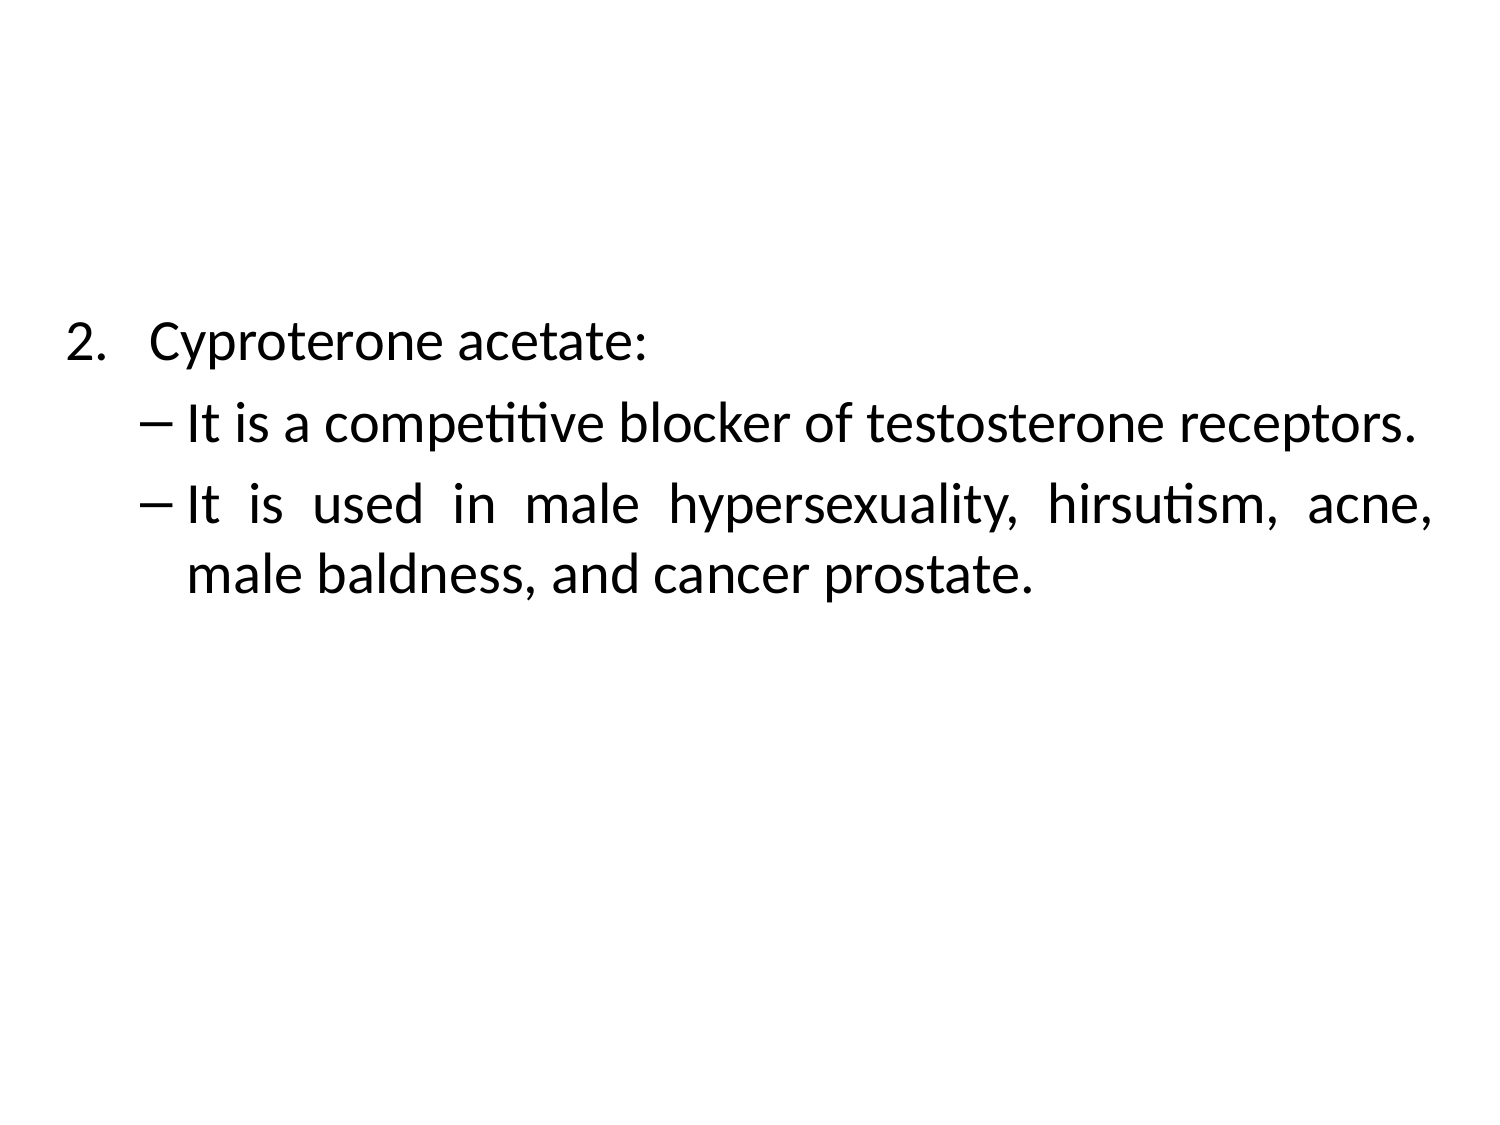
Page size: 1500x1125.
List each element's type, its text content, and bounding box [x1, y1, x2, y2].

list Cyproterone acetate: It is a competitive blocker of testosterone receptors. It is used in male hypersexuality, hirsutism, acne, male baldness, and cancer prostate. [50, 295, 1450, 1038]
